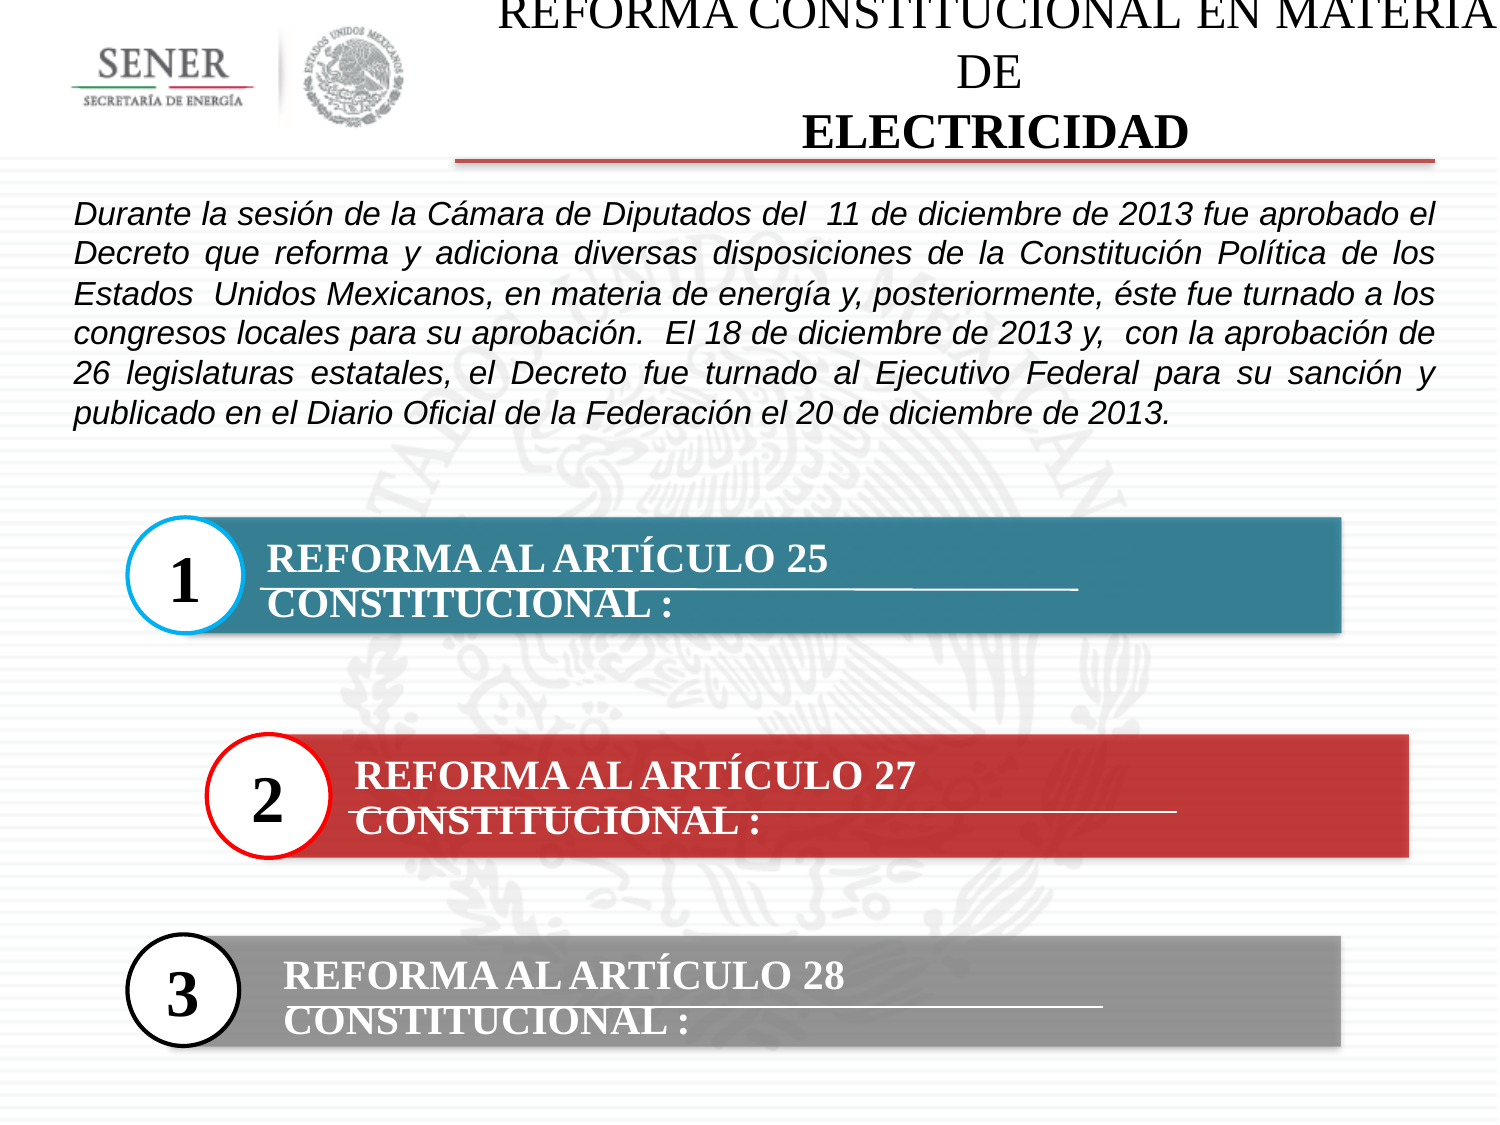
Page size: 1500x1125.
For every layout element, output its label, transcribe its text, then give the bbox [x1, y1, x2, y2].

text_box Reforma al Artículo 28 Constitucional : [268, 946, 1120, 1051]
text_box 3 [125, 932, 242, 1049]
text_box 2 [204, 732, 333, 860]
text_box Reforma Constitucional en Materia de Electricidad [443, 0, 1500, 149]
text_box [185, 517, 1342, 634]
text_box [199, 935, 1342, 1047]
text_box [288, 734, 1410, 858]
text_box Reforma al Artículo 27 Constitucional : [339, 745, 1191, 851]
text_box 1 [125, 515, 187, 636]
picture [0, 0, 1500, 1122]
text_box Durante la sesión de la Cámara de Diputados del 11 de diciembre de 2013 fue aprobado el Decreto que reforma y adiciona diversas disposiciones de la Constitución Política de los Estados Unidos Mexicanos, en materia de energía y, posteriormente, éste fue turnado a los congresos locales para su aprobación. El 18 de diciembre de 2013 y, con la aprobación de 26 legislaturas estatales, el Decreto fue turnado al Ejecutivo Federal para su sanción y publicado en el Diario Oficial de la Federación el 20 de diciembre de 2013. [58, 184, 1453, 439]
